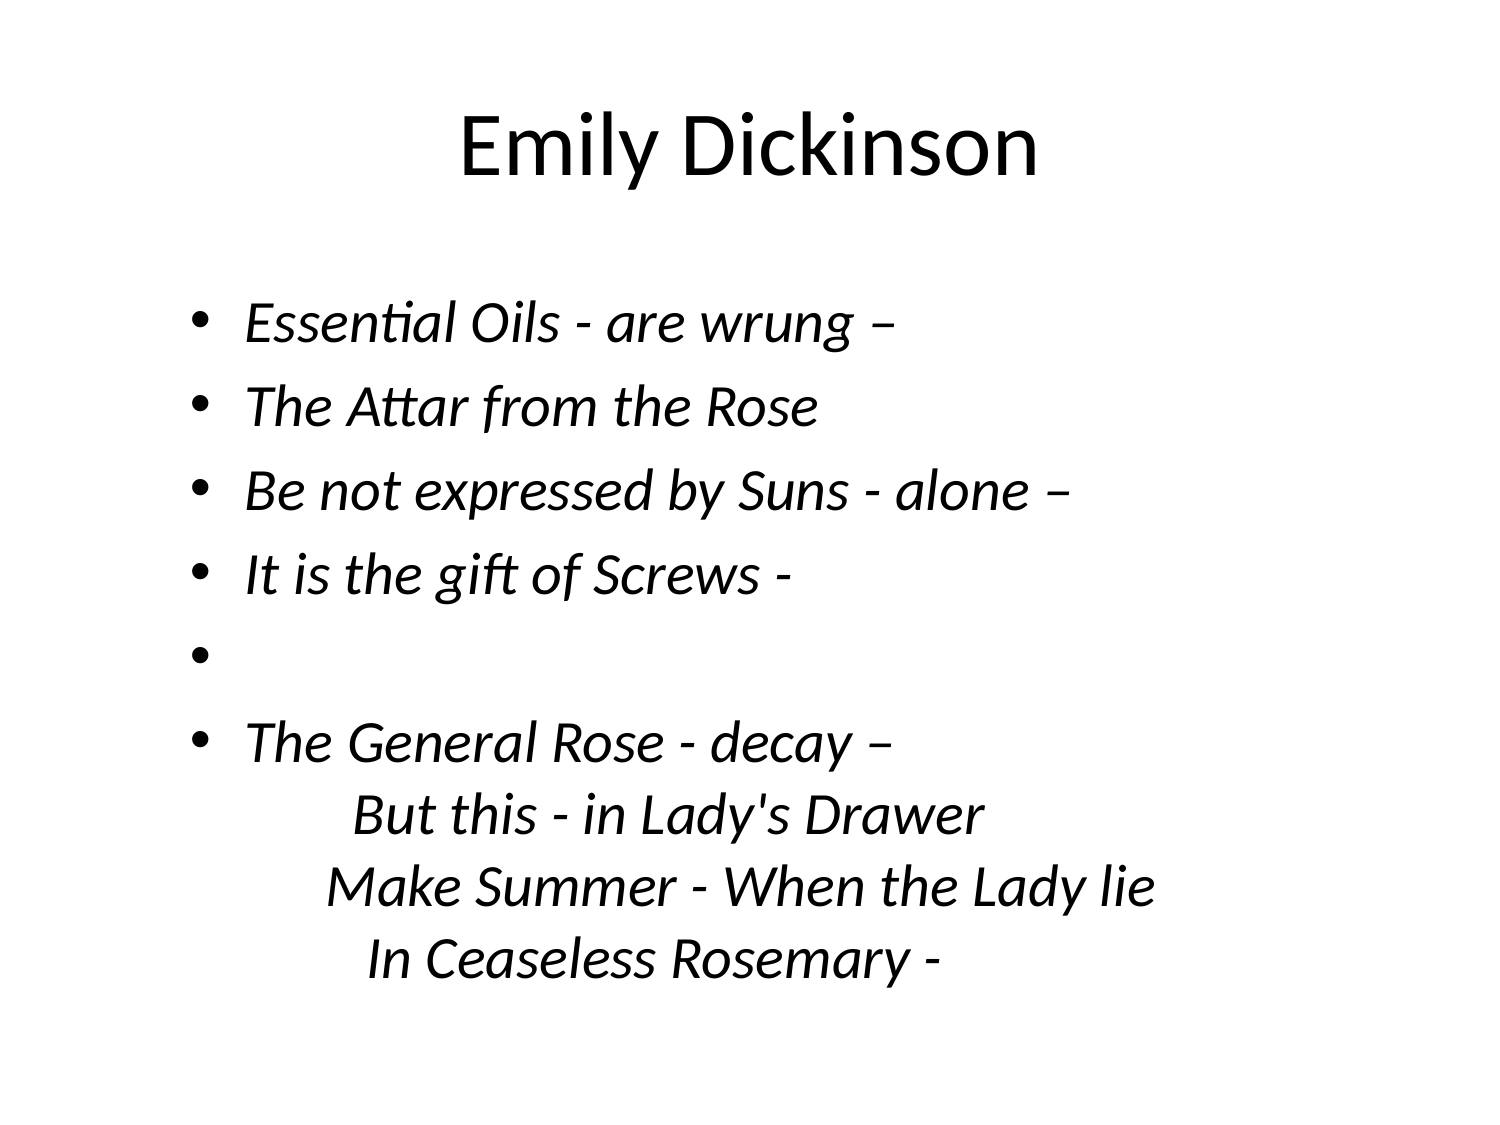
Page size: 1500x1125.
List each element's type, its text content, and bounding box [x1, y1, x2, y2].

title Emily Dickinson [75, 45, 1425, 233]
list Essential Oils - are wrung – The Attar from the Rose Be not expressed by Suns - alone – It is the gift of Screws - The General Rose - decay – But this - in Lady's Drawer Make Summer - When the Lady lie In Ceaseless Rosemary - [174, 275, 1325, 1005]
